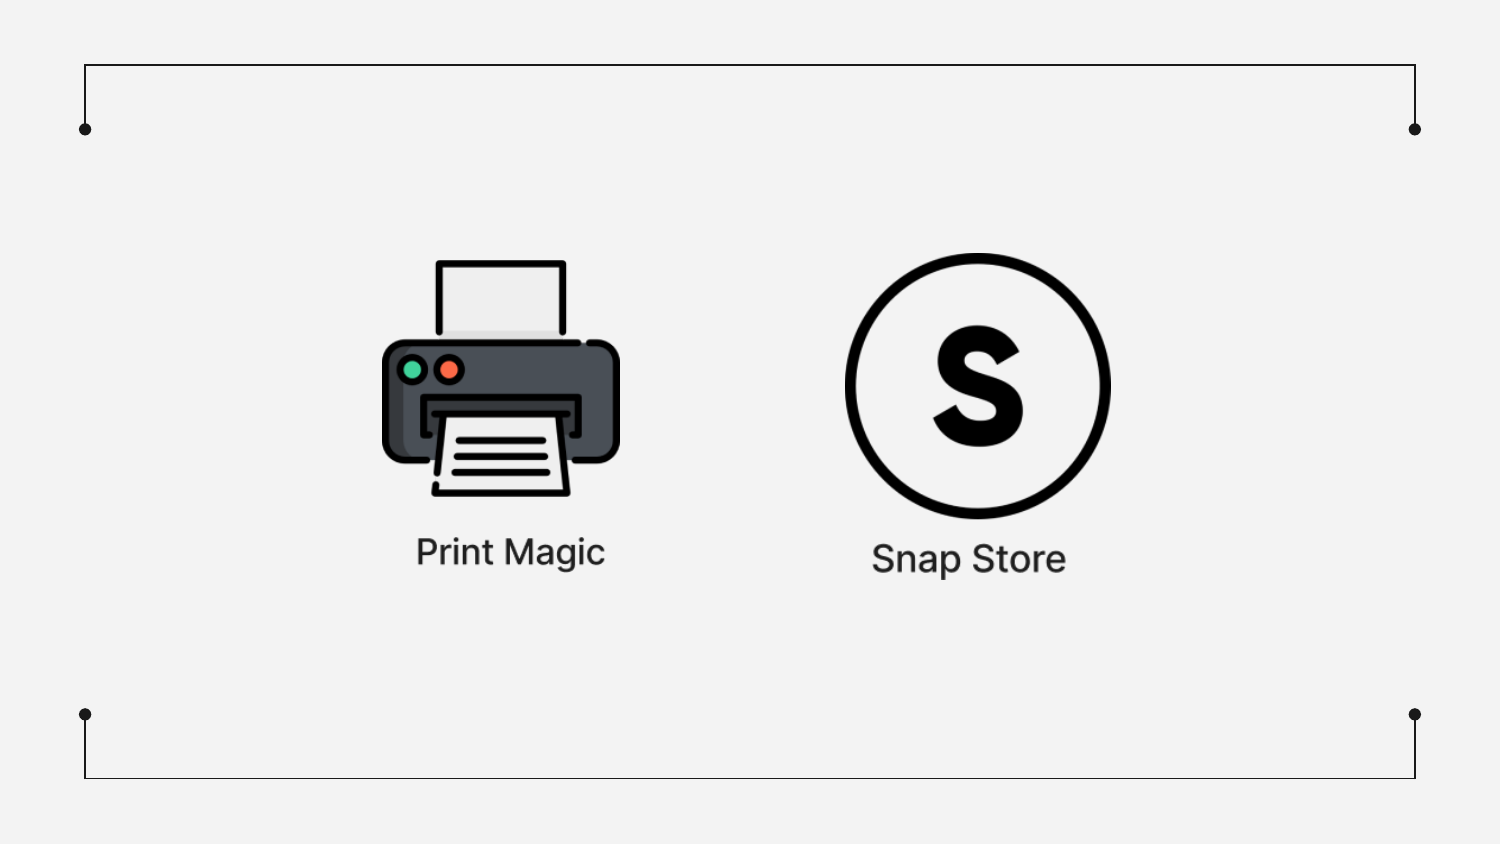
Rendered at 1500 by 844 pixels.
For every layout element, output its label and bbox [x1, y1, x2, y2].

picture [845, 253, 1112, 580]
picture [382, 260, 620, 573]
